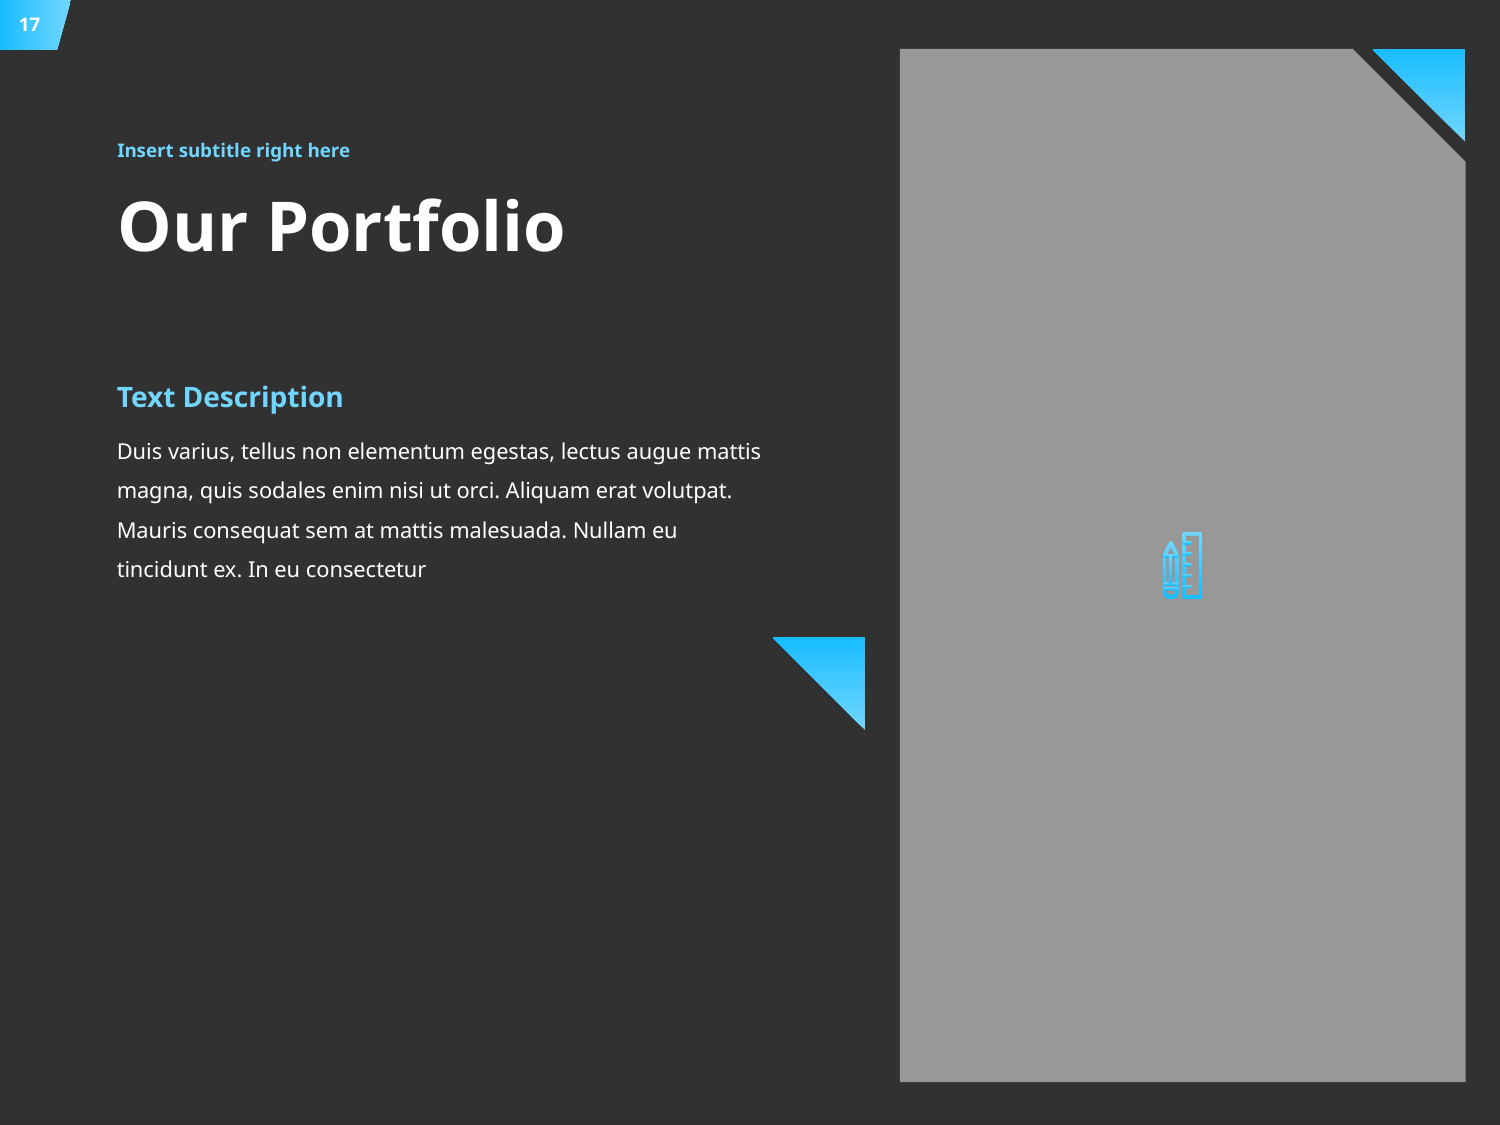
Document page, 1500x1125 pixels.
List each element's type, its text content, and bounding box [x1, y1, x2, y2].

picture [35, 637, 866, 1085]
slide_number 17 [0, 1, 68, 49]
text_box Text Description [102, 371, 397, 421]
subtitle Insert subtitle right here [102, 123, 898, 181]
picture [899, 48, 1466, 1076]
text_box Duis varius, tellus non elementum egestas, lectus augue mattis magna, quis sodales enim nisi ut orci. Aliquam erat volutpat. Mauris consequat sem at mattis malesuada. Nullam eu tincidunt ex. In eu consectetur [102, 417, 780, 590]
text_box [898, 47, 1467, 1084]
title Our Portfolio [102, 181, 898, 307]
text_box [1162, 532, 1203, 599]
